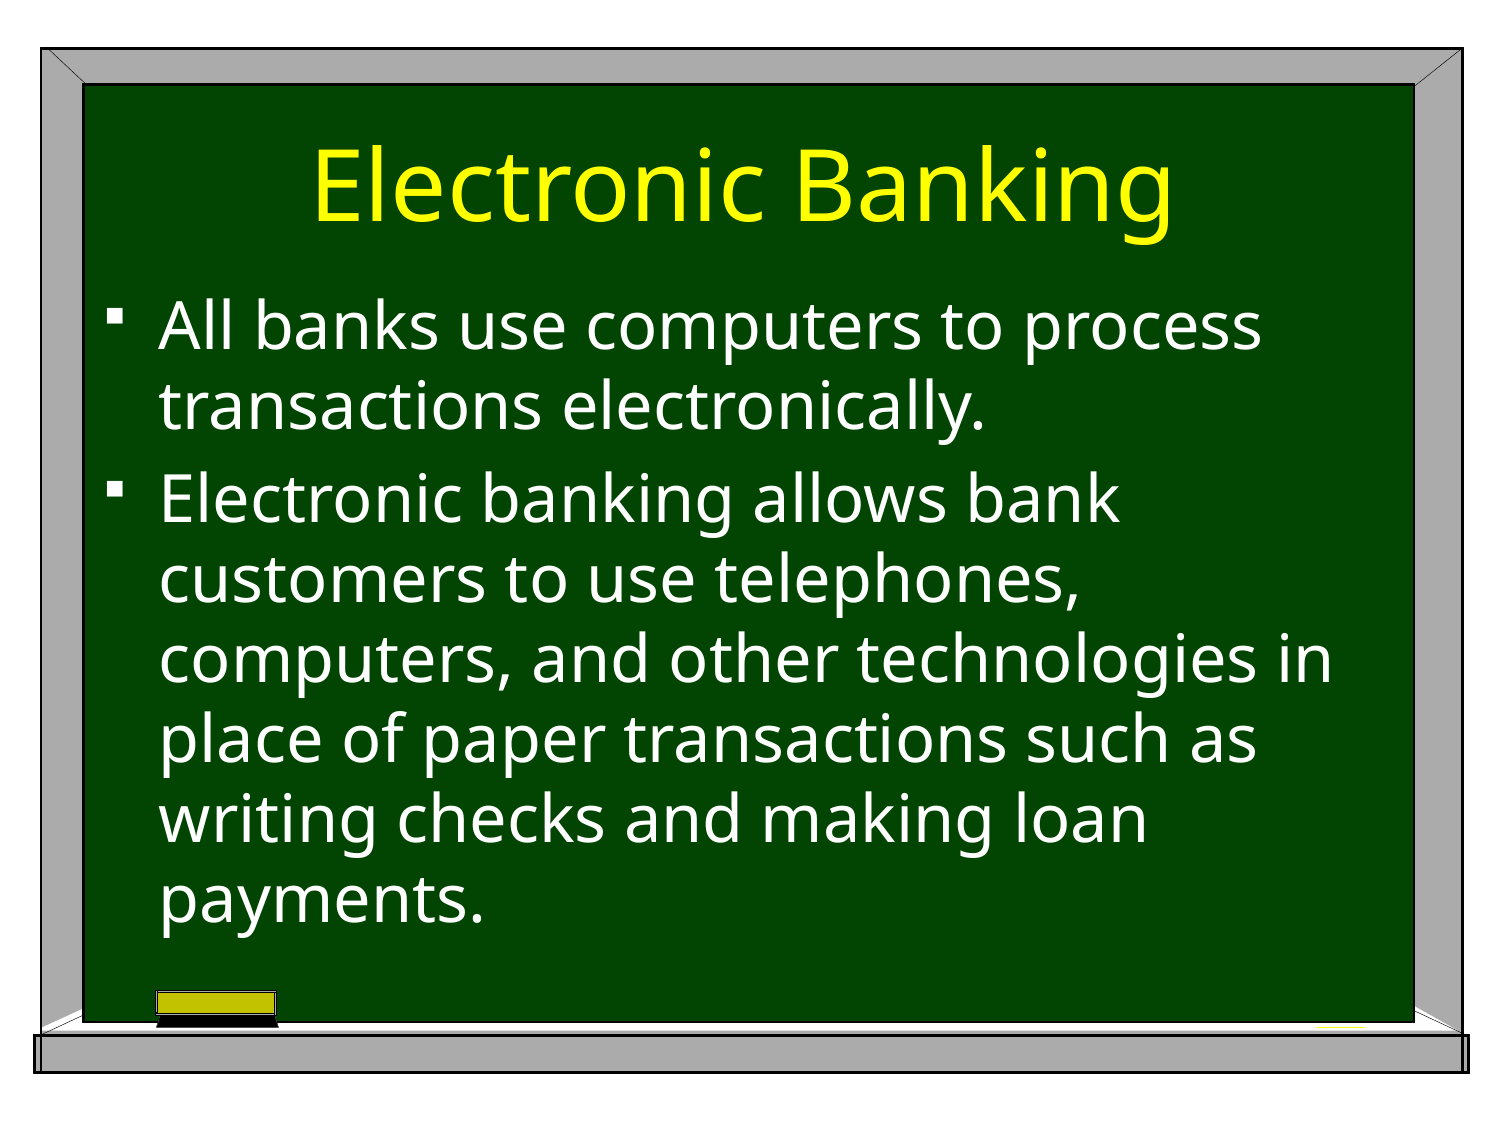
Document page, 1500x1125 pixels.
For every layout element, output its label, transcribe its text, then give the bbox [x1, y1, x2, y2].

title Electronic Banking [87, 99, 1400, 263]
list All banks use computers to process transactions electronically. Electronic banking allows bank customers to use telephones, computers, and other technologies in place of paper transactions such as writing checks and making loan payments. [87, 275, 1413, 1000]
